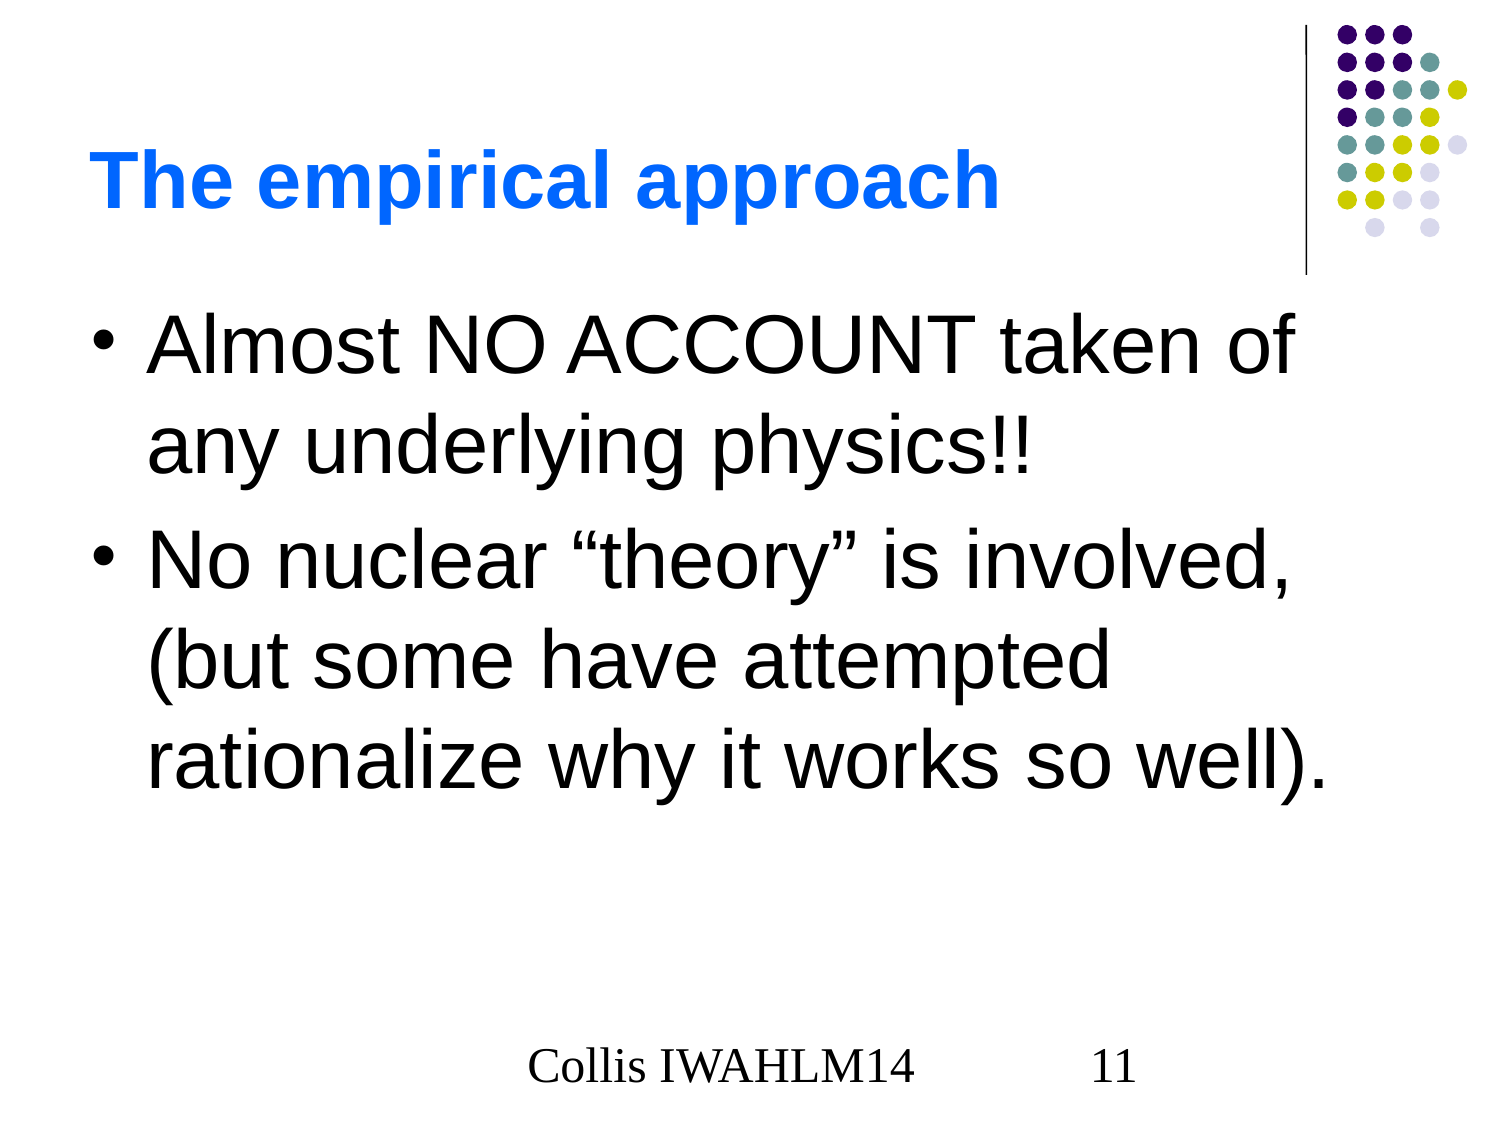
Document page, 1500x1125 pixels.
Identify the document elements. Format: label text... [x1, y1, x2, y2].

footer Collis IWAHLM14 [512, 1025, 988, 1101]
slide_number 11 [1074, 1025, 1425, 1101]
title The empirical approach [75, 20, 1313, 233]
list Almost NO ACCOUNT taken of any underlying physics!! No nuclear “theory” is involved, (but some have attempted rationalize why it works so well). [75, 282, 1425, 1006]
